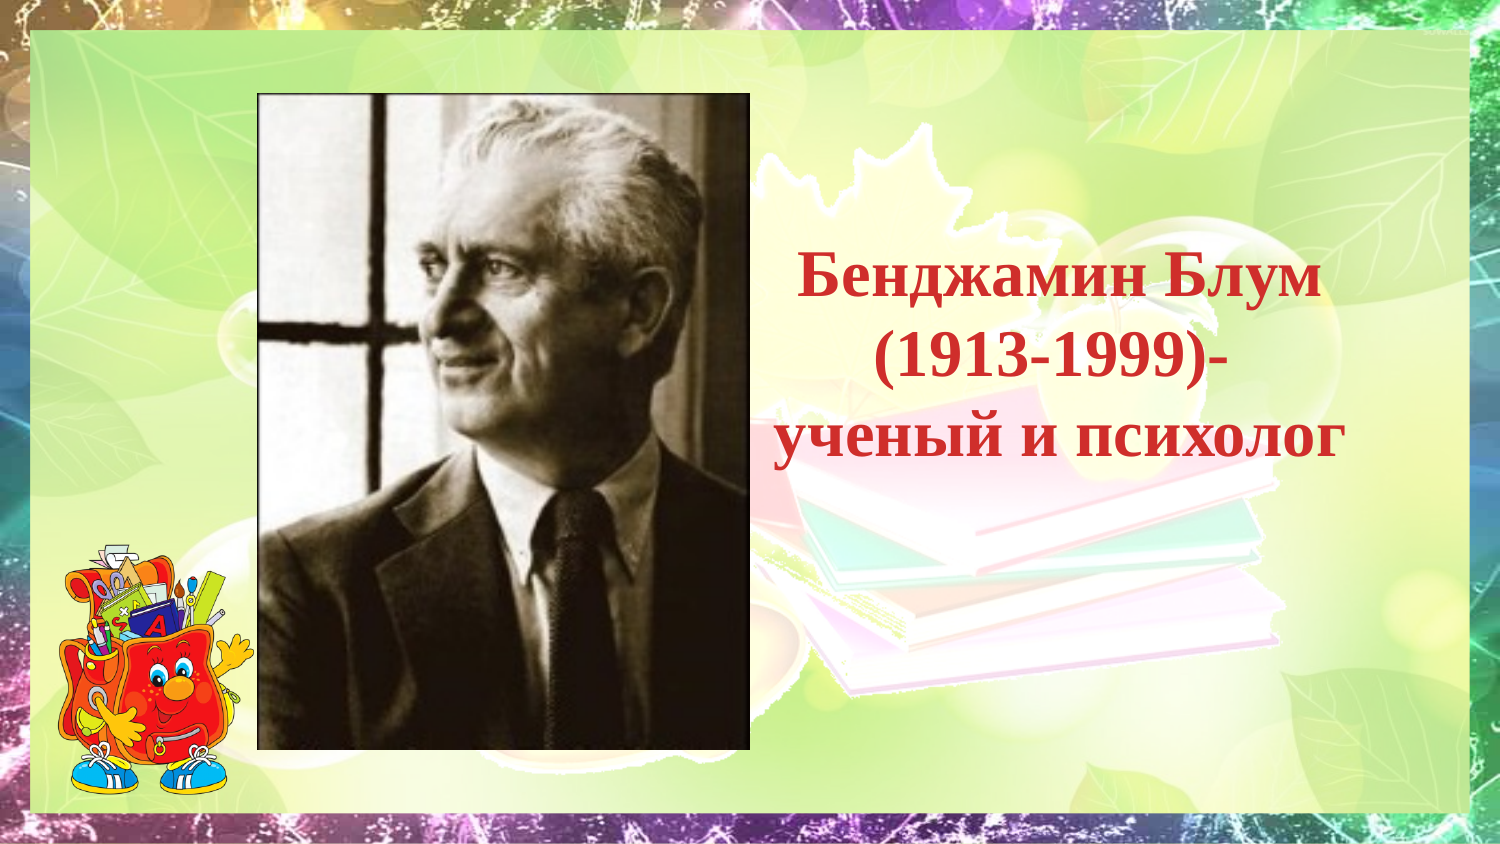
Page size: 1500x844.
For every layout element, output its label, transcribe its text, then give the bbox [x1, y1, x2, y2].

text_box Бенджамин Блум (1913-1999)- ученый и психолог [754, 222, 1395, 478]
picture [0, 0, 1500, 844]
